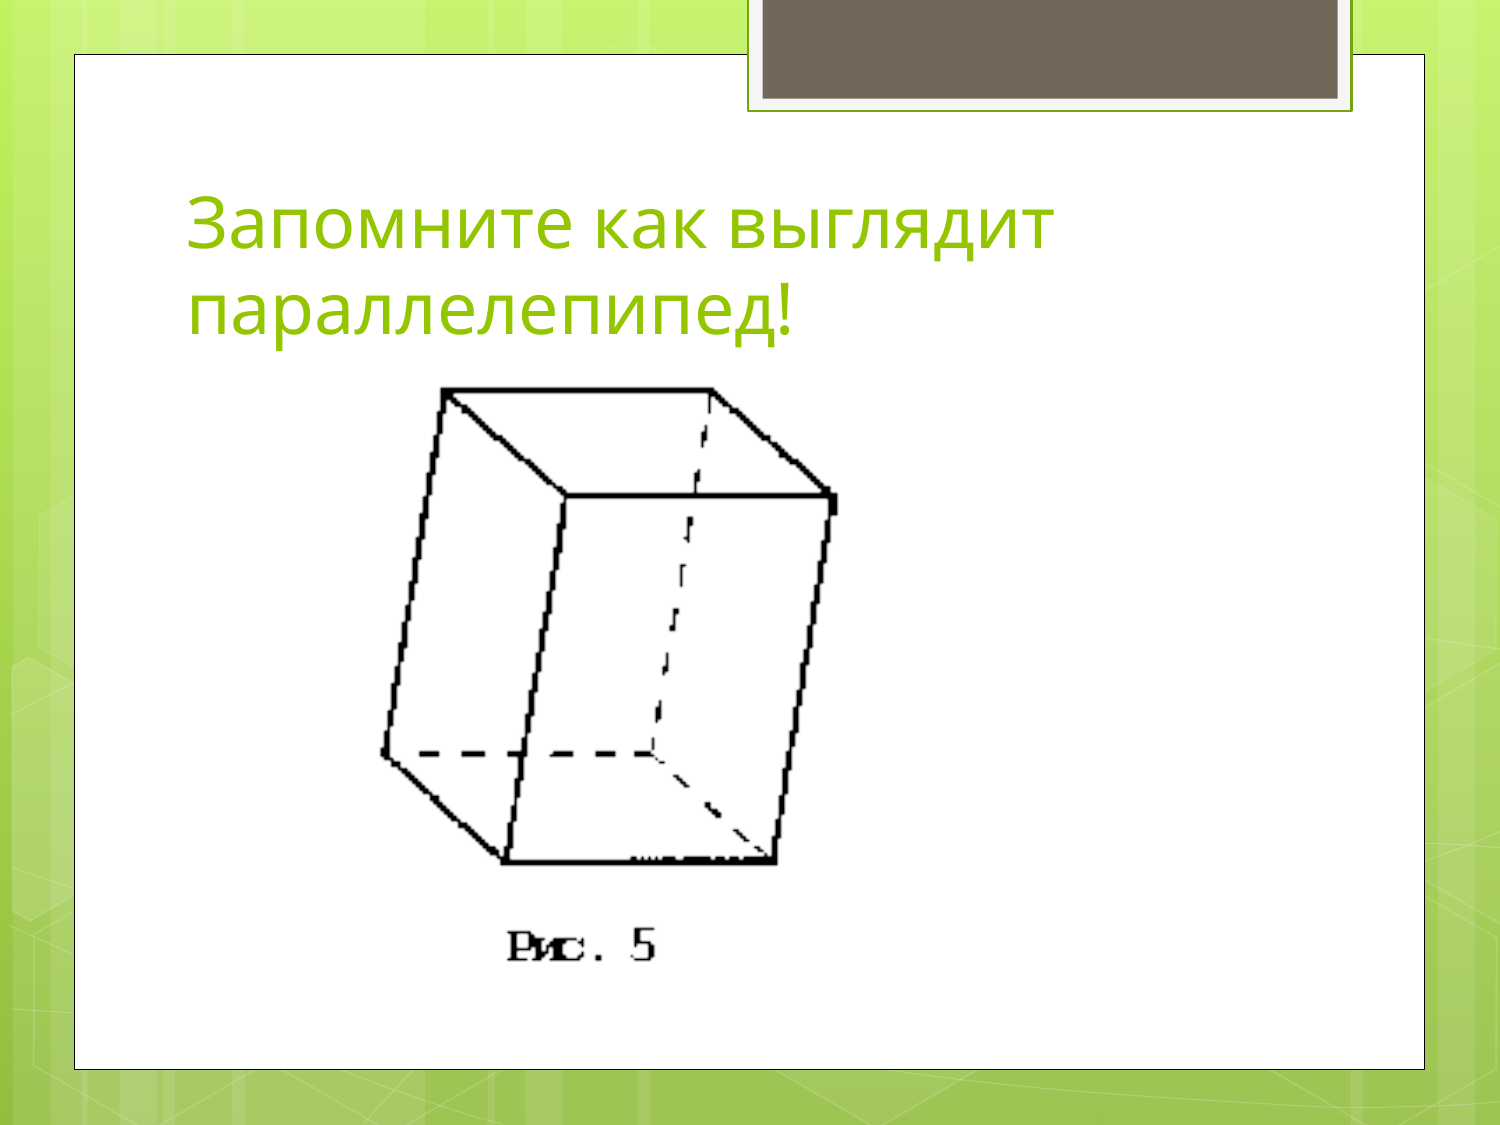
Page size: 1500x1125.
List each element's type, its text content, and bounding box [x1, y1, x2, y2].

title Запомните как выглядит параллелепипед! [171, 168, 1324, 357]
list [359, 361, 857, 977]
